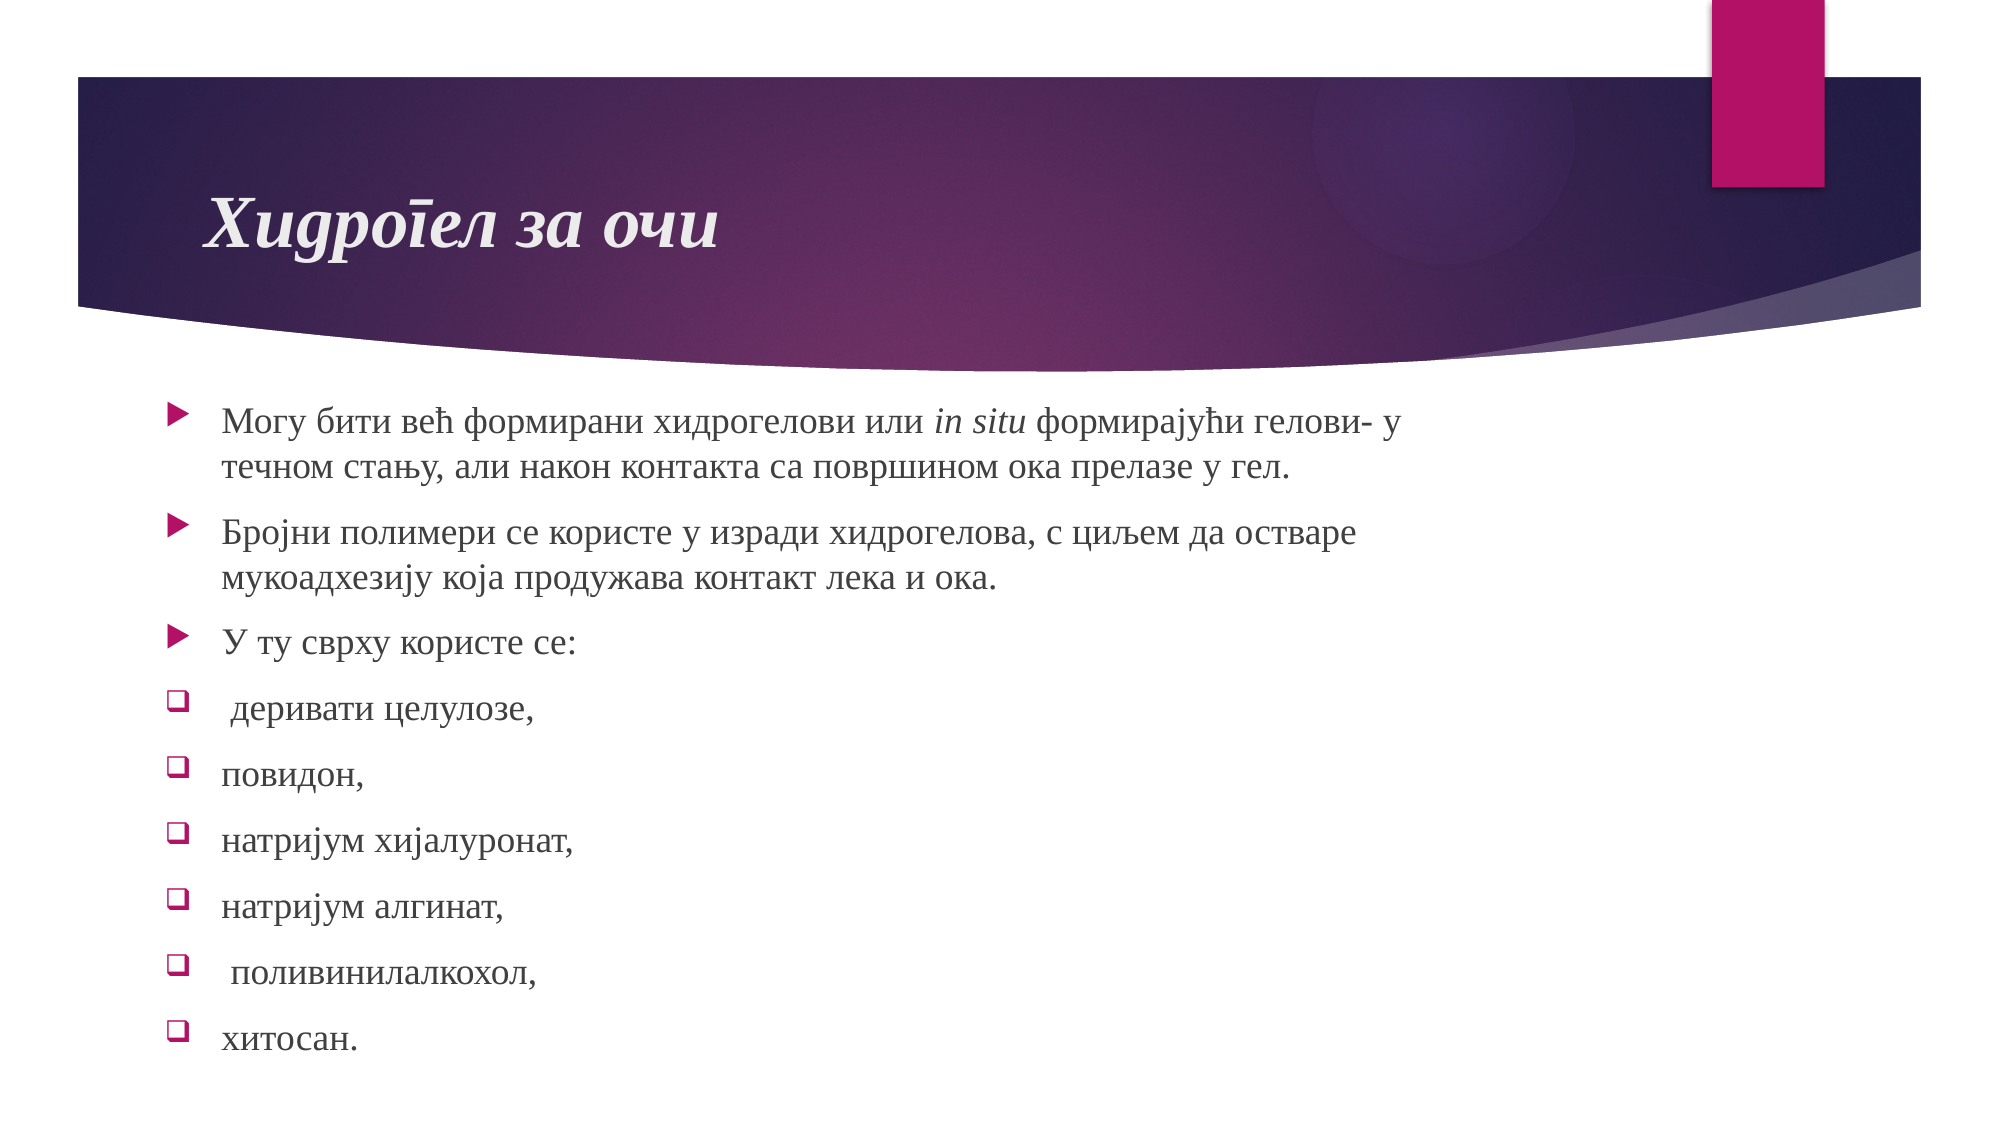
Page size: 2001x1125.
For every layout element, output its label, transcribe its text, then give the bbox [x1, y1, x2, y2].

title Хидрогел за очи [189, 159, 1627, 276]
list Могу бити већ формирани хидрогелови или in situ формирајући гелови- у течном стању, али након контакта са површином ока прелазе у гел. Бројни полимери се користе у изради хидрогелова, с циљем да остваре мукоадхезију која продужава контакт лека и ока. У ту сврху користе се: деривати целулозе, повидон, натријум хијалуронат, натријум алгинат, поливинилалкохол, хитосан. [149, 388, 1455, 950]
